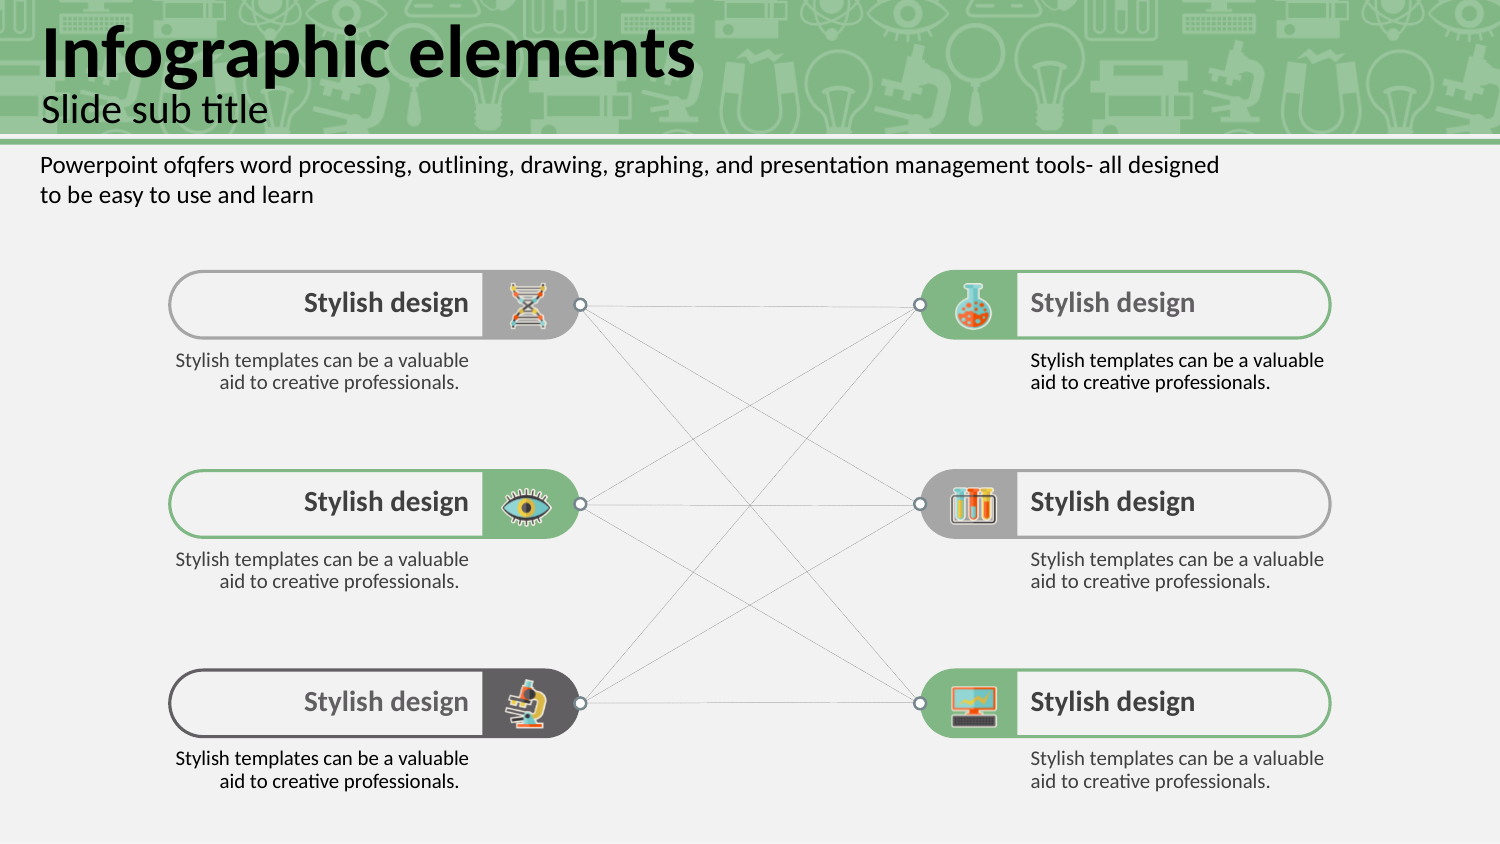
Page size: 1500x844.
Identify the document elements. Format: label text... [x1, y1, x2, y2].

picture [0, 0, 1500, 134]
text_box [913, 271, 1346, 395]
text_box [147, 669, 587, 794]
list Slide sub title [41, 108, 1365, 146]
list Infographic elements [41, 19, 1365, 108]
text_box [913, 470, 1346, 595]
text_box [913, 669, 1346, 794]
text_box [147, 470, 587, 595]
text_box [147, 271, 587, 395]
text_box Powerpoint ofqfers word processing, outlining, drawing, graphing, and presentation management tools- all designed to be easy to use and learn [40, 148, 1247, 209]
